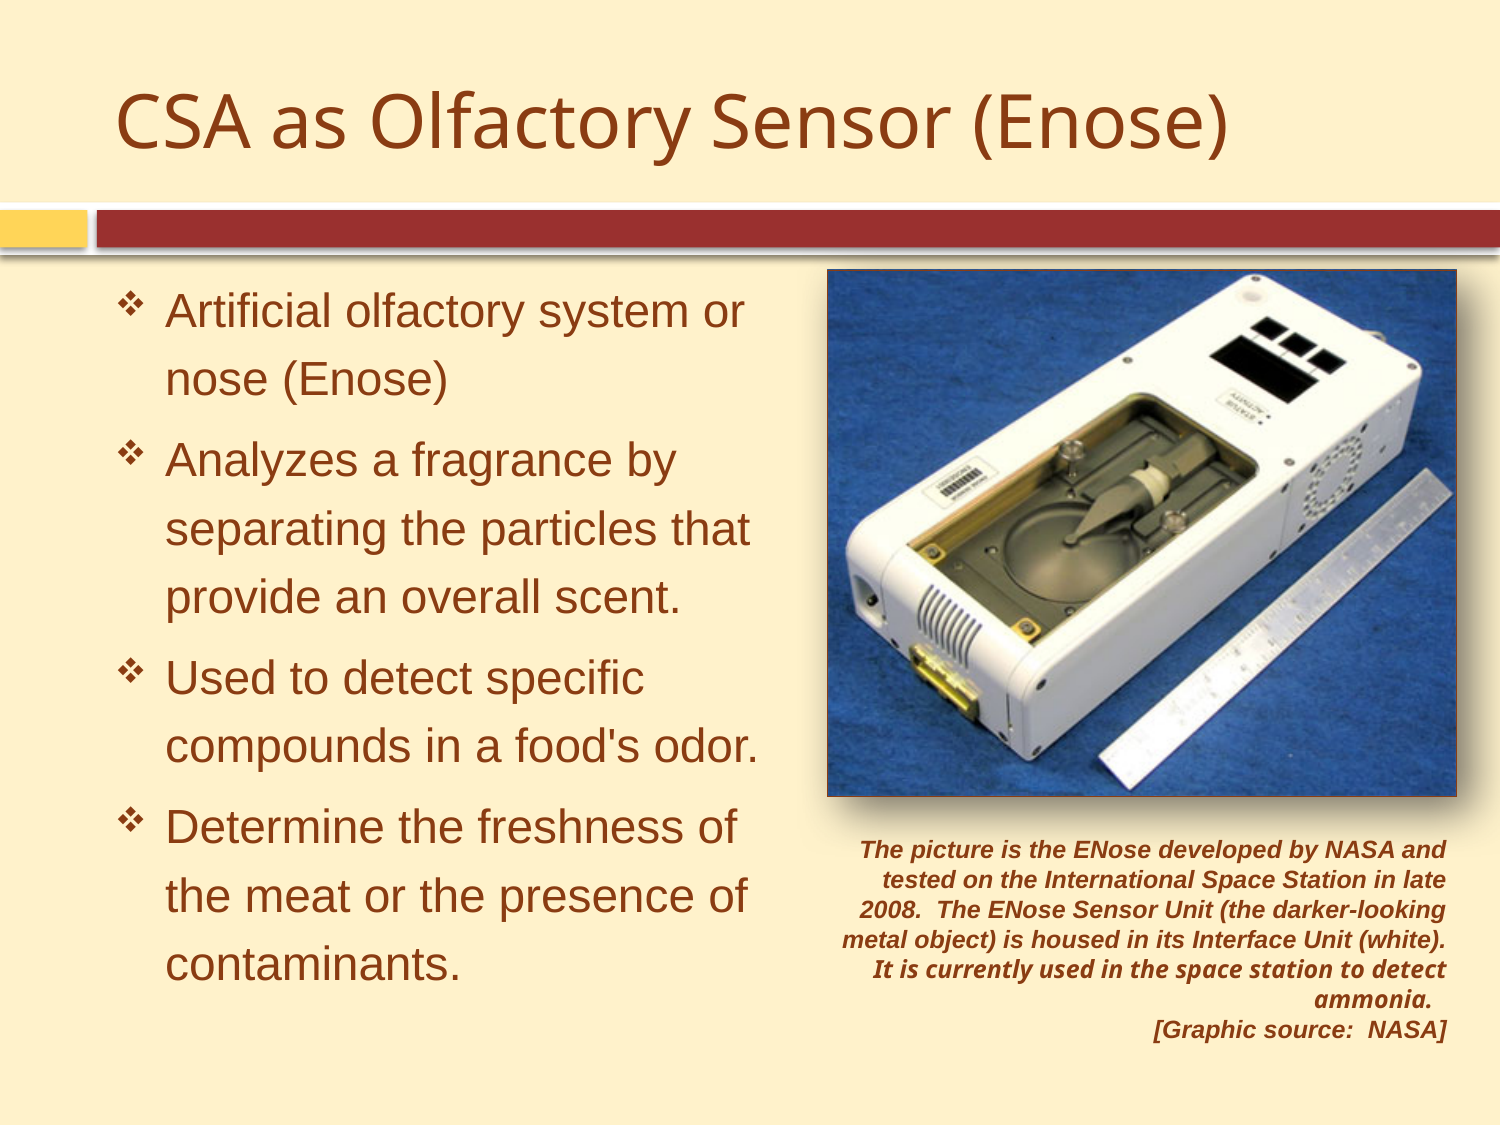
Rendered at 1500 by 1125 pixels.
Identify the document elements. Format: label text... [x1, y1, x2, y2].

text_box The picture is the ENose developed by NASA and tested on the International Space Station in late 2008. The ENose Sensor Unit (the darker-looking metal object) is housed in its Interface Unit (white). It is currently used in the space station to detect ammonia. [Graphic source: NASA] [807, 826, 1463, 1051]
picture [827, 269, 1457, 797]
list Artificial olfactory system or nose (Enose) Analyzes a fragrance by separating the particles that provide an overall scent. Used to detect specific compounds in a food's odor. Determine the freshness of the meat or the presence of contaminants. [99, 260, 790, 1095]
title CSA as Olfactory Sensor (Enose) [99, 37, 1438, 200]
